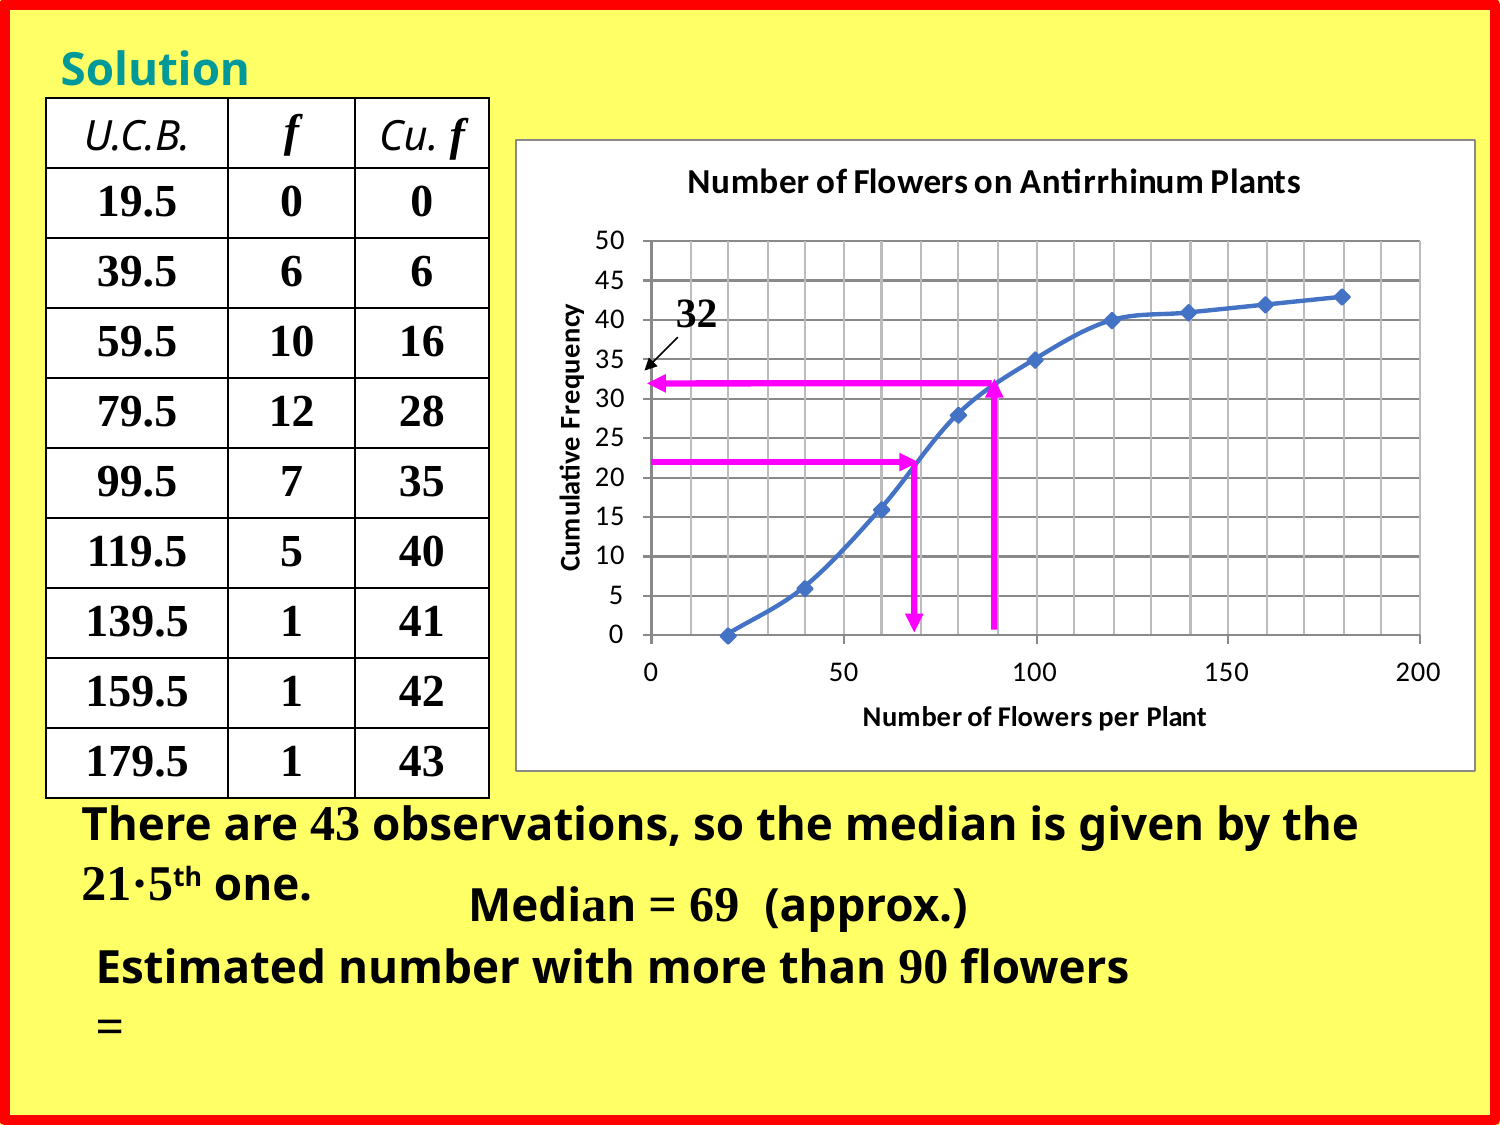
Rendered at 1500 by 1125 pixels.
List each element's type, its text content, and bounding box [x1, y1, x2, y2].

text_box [512, 136, 1477, 773]
table_cell 40 [356, 519, 488, 587]
table_cell 7 [229, 449, 354, 517]
table_cell 1 [229, 729, 354, 783]
table_cell 0 [229, 169, 354, 237]
table_cell 42 [356, 659, 488, 727]
table_cell 1 [229, 659, 354, 727]
table_cell 119.5 [47, 519, 227, 587]
table_header f [229, 99, 354, 167]
table_cell 79.5 [47, 379, 227, 447]
text_box Solution [45, 32, 276, 97]
text_box Estimated number with more than 90 flowers = [80, 926, 1171, 1062]
table_cell 6 [356, 239, 488, 307]
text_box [644, 278, 749, 371]
table_cell 39.5 [47, 239, 227, 307]
table_header Cu. f [356, 99, 488, 167]
table_cell 1 [229, 589, 354, 657]
table_cell 0 [356, 169, 488, 237]
text_box There are 43 observations, so the median is given by the 21·5th one. [66, 783, 1405, 918]
table_cell 35 [356, 449, 488, 517]
table_cell 19.5 [47, 169, 227, 237]
table_cell 59.5 [47, 309, 227, 377]
table_cell 43 [356, 729, 488, 783]
table_cell 159.5 [47, 659, 227, 727]
table_cell 12 [229, 379, 354, 447]
table_cell 10 [229, 309, 354, 377]
table_cell 5 [229, 519, 354, 587]
table_cell 139.5 [47, 589, 227, 657]
table_cell 28 [356, 379, 488, 447]
text_box Median = 69 (approx.) [453, 863, 1031, 926]
table_cell 41 [356, 589, 488, 657]
table_cell 16 [356, 309, 488, 377]
table_cell 179.5 [47, 729, 227, 797]
table_cell 6 [229, 239, 354, 307]
table_header U.C.B. [47, 99, 227, 167]
table_cell 99.5 [47, 449, 227, 517]
